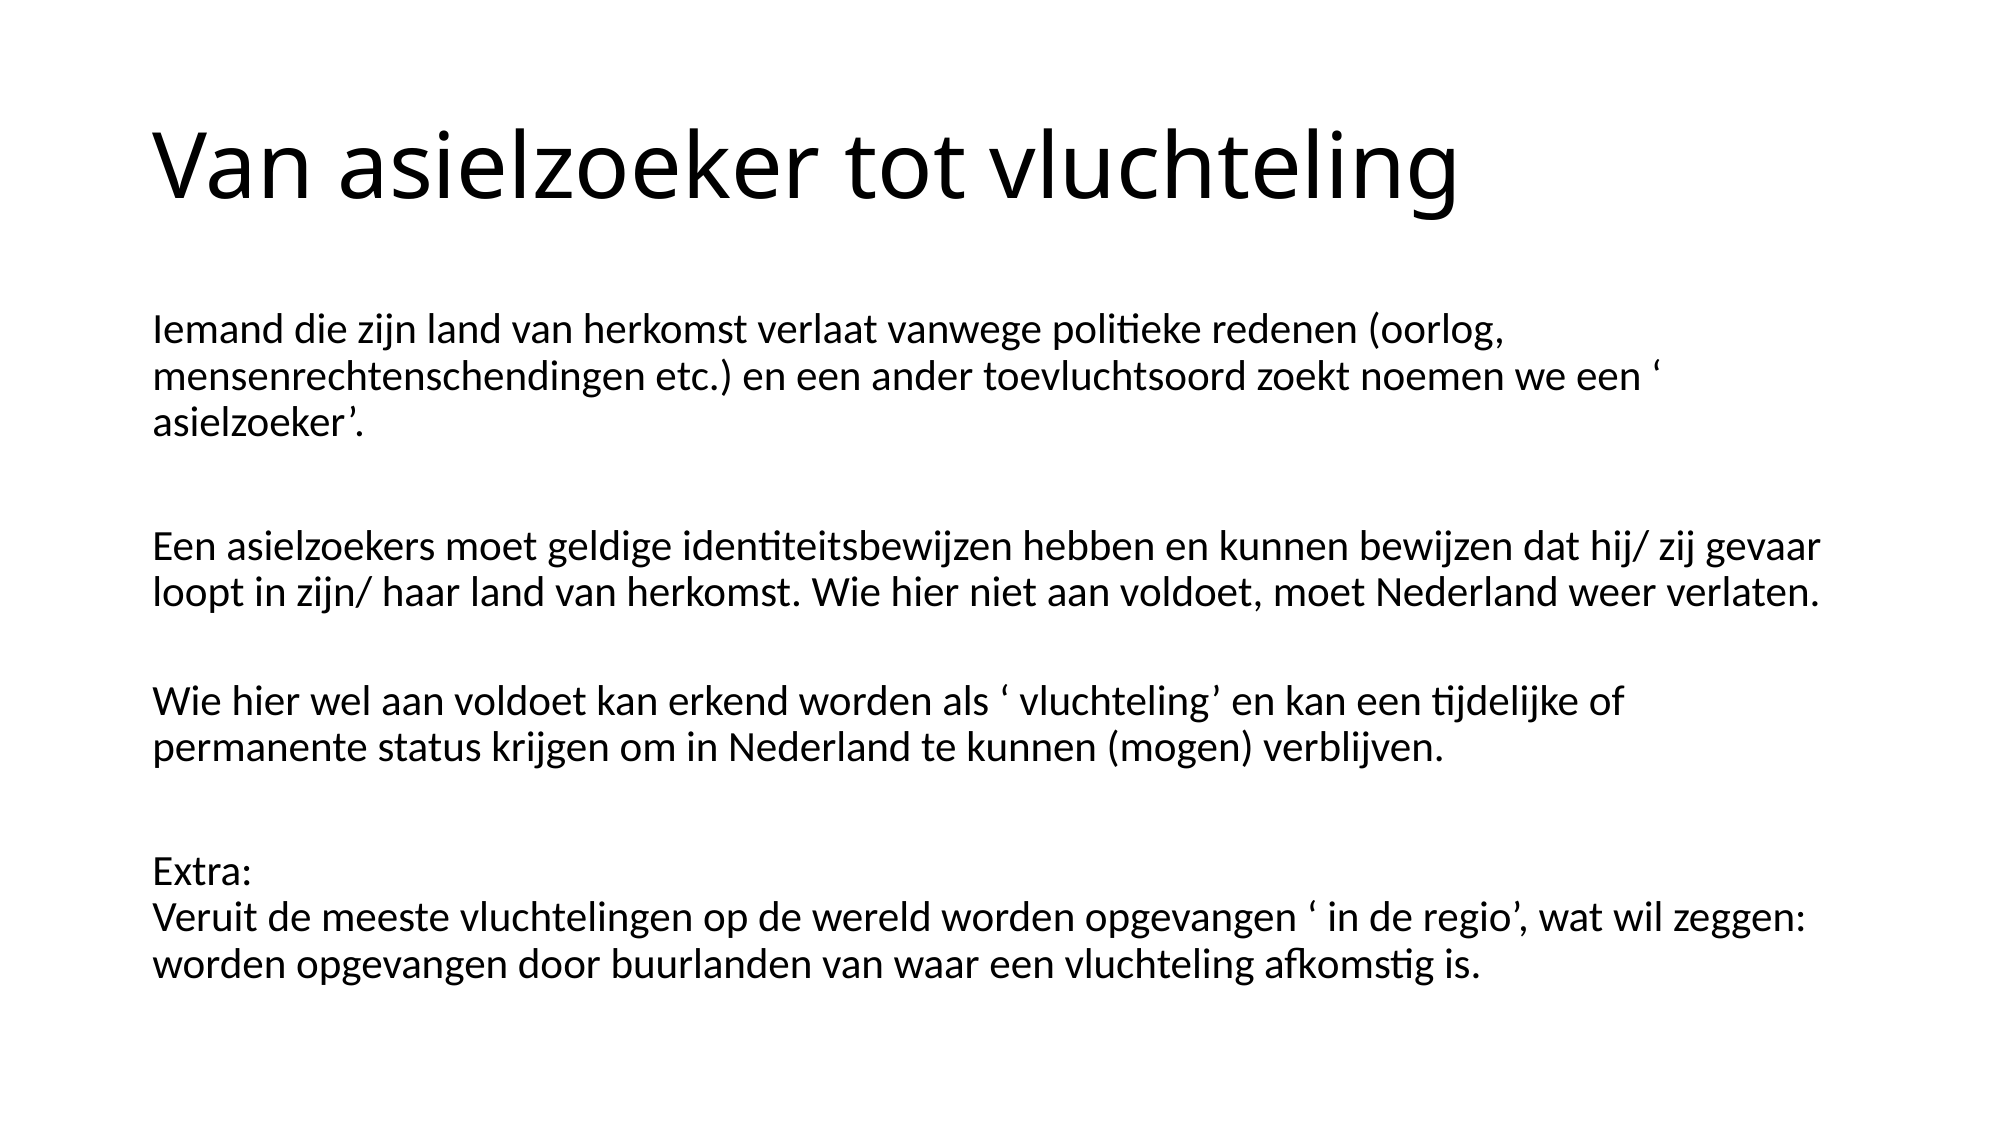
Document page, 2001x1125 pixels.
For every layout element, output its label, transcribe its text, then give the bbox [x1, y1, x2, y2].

title Van asielzoeker tot vluchteling [137, 59, 1863, 278]
list Iemand die zijn land van herkomst verlaat vanwege politieke redenen (oorlog, mensenrechtenschendingen etc.) en een ander toevluchtsoord zoekt noemen we een ‘ asielzoeker’. Een asielzoekers moet geldige identiteitsbewijzen hebben en kunnen bewijzen dat hij/ zij gevaar loopt in zijn/ haar land van herkomst. Wie hier niet aan voldoet, moet Nederland weer verlaten. Wie hier wel aan voldoet kan erkend worden als ‘ vluchteling’ en kan een tijdelijke of permanente status krijgen om in Nederland te kunnen (mogen) verblijven. Extra: Veruit de meeste vluchtelingen op de wereld worden opgevangen ‘ in de regio’, wat wil zeggen: worden opgevangen door buurlanden van waar een vluchteling afkomstig is. [137, 299, 1863, 1014]
